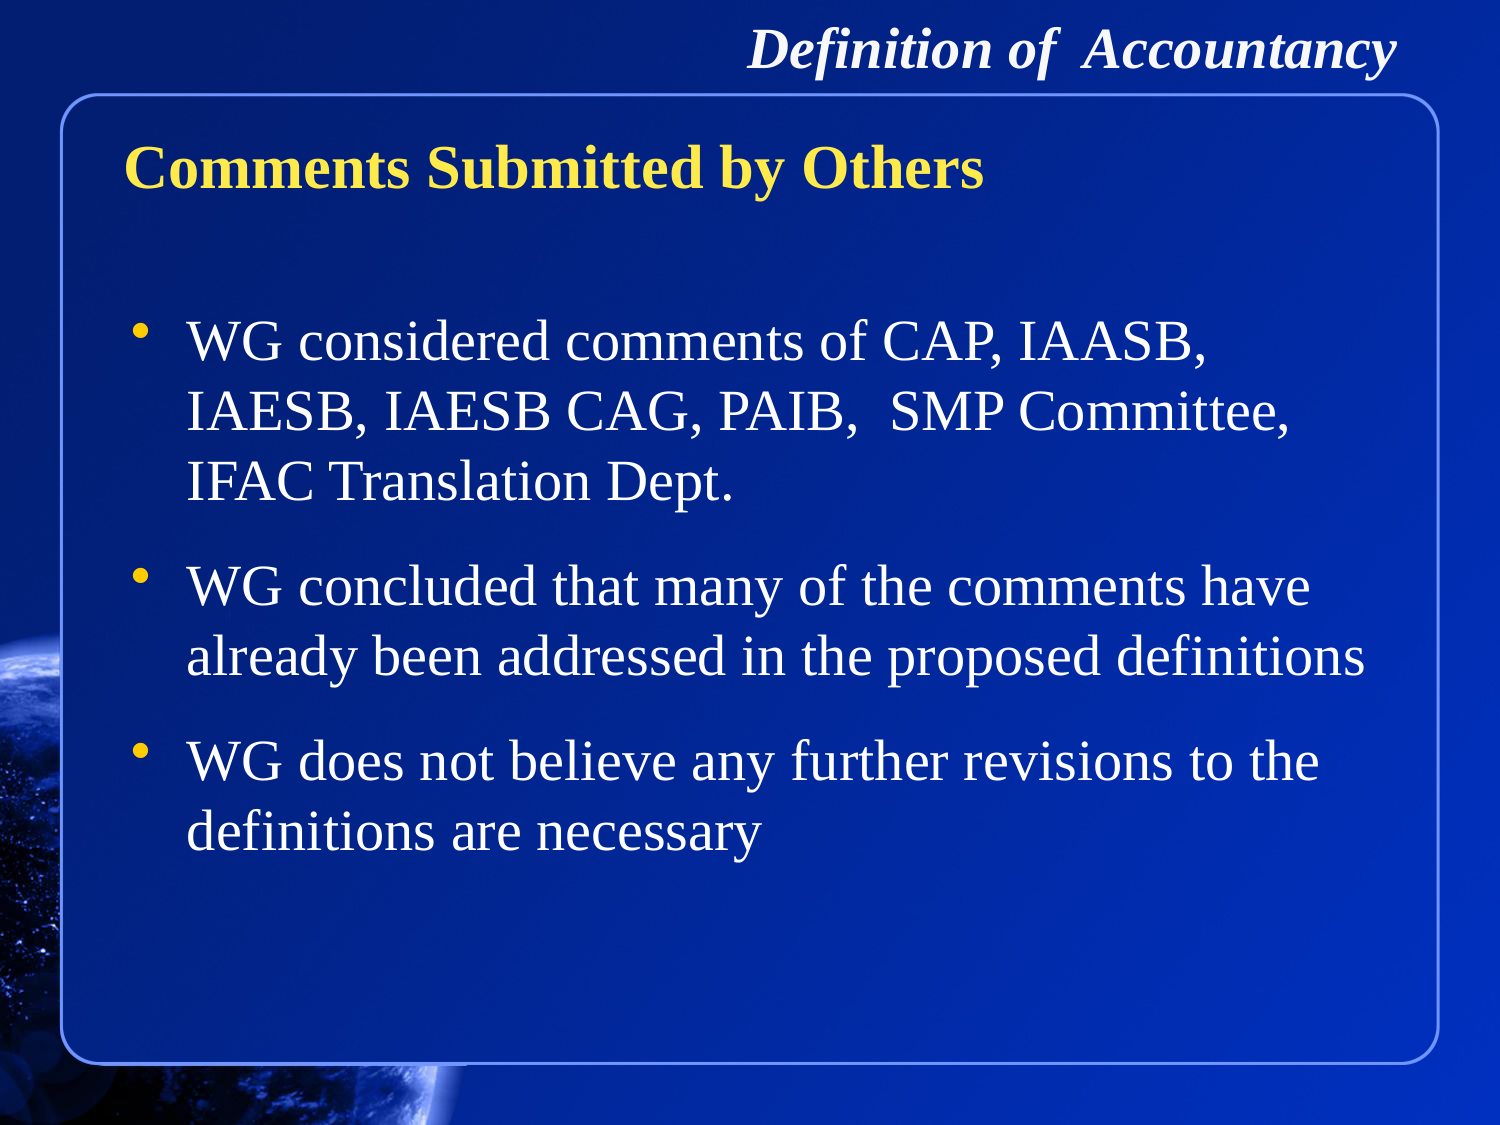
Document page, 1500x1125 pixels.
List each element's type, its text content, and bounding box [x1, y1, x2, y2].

list Comments Submitted by Others [107, 118, 1411, 215]
list WG considered comments of CAP, IAASB, IAESB, IAESB CAG, PAIB, SMP Committee, IFAC Translation Dept. WG concluded that many of the comments have already been addressed in the proposed definitions WG does not believe any further revisions to the definitions are necessary [115, 294, 1418, 1048]
picture [0, 0, 1500, 1125]
title Definition of Accountancy [149, 0, 1414, 92]
